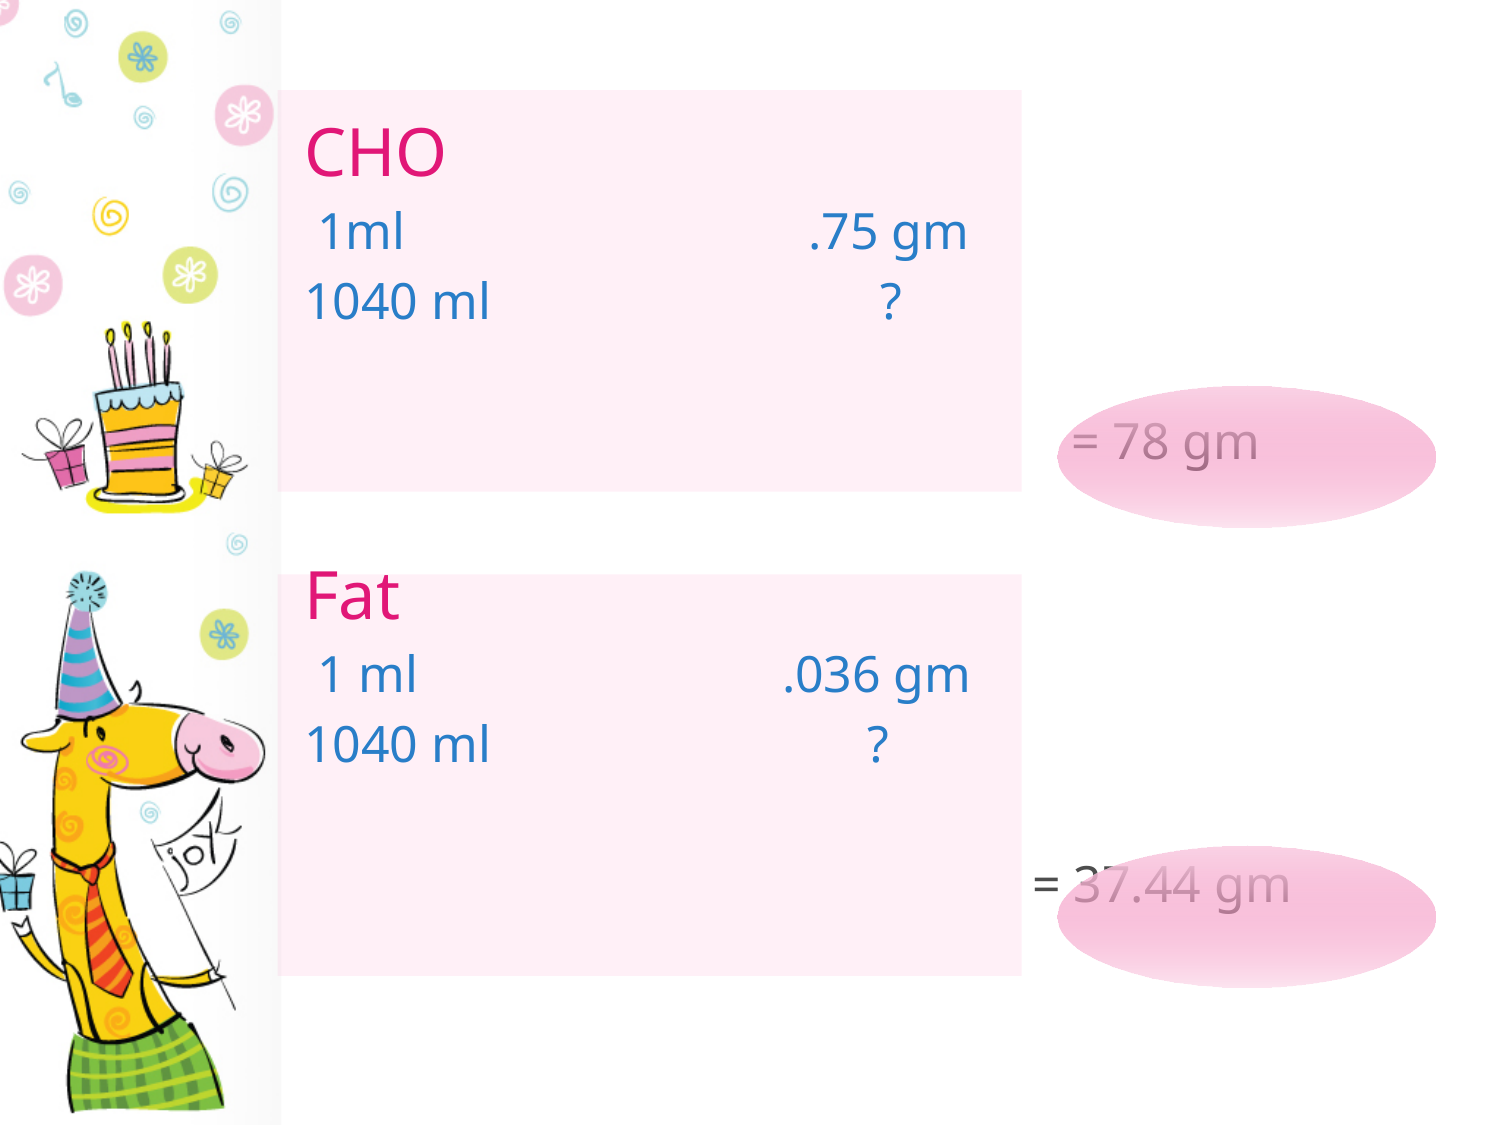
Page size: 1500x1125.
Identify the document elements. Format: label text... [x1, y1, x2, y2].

text_box [1057, 385, 1436, 528]
text_box [277, 574, 1022, 976]
picture [0, 0, 1500, 1125]
text_box [1057, 845, 1436, 988]
text_box CHO 1ml .75 gm 1040 ml ? = 78 gm Fat 1 ml .036 gm 1040 ml ? = 37.44 gm [289, 101, 1500, 994]
text_box [277, 90, 1022, 492]
